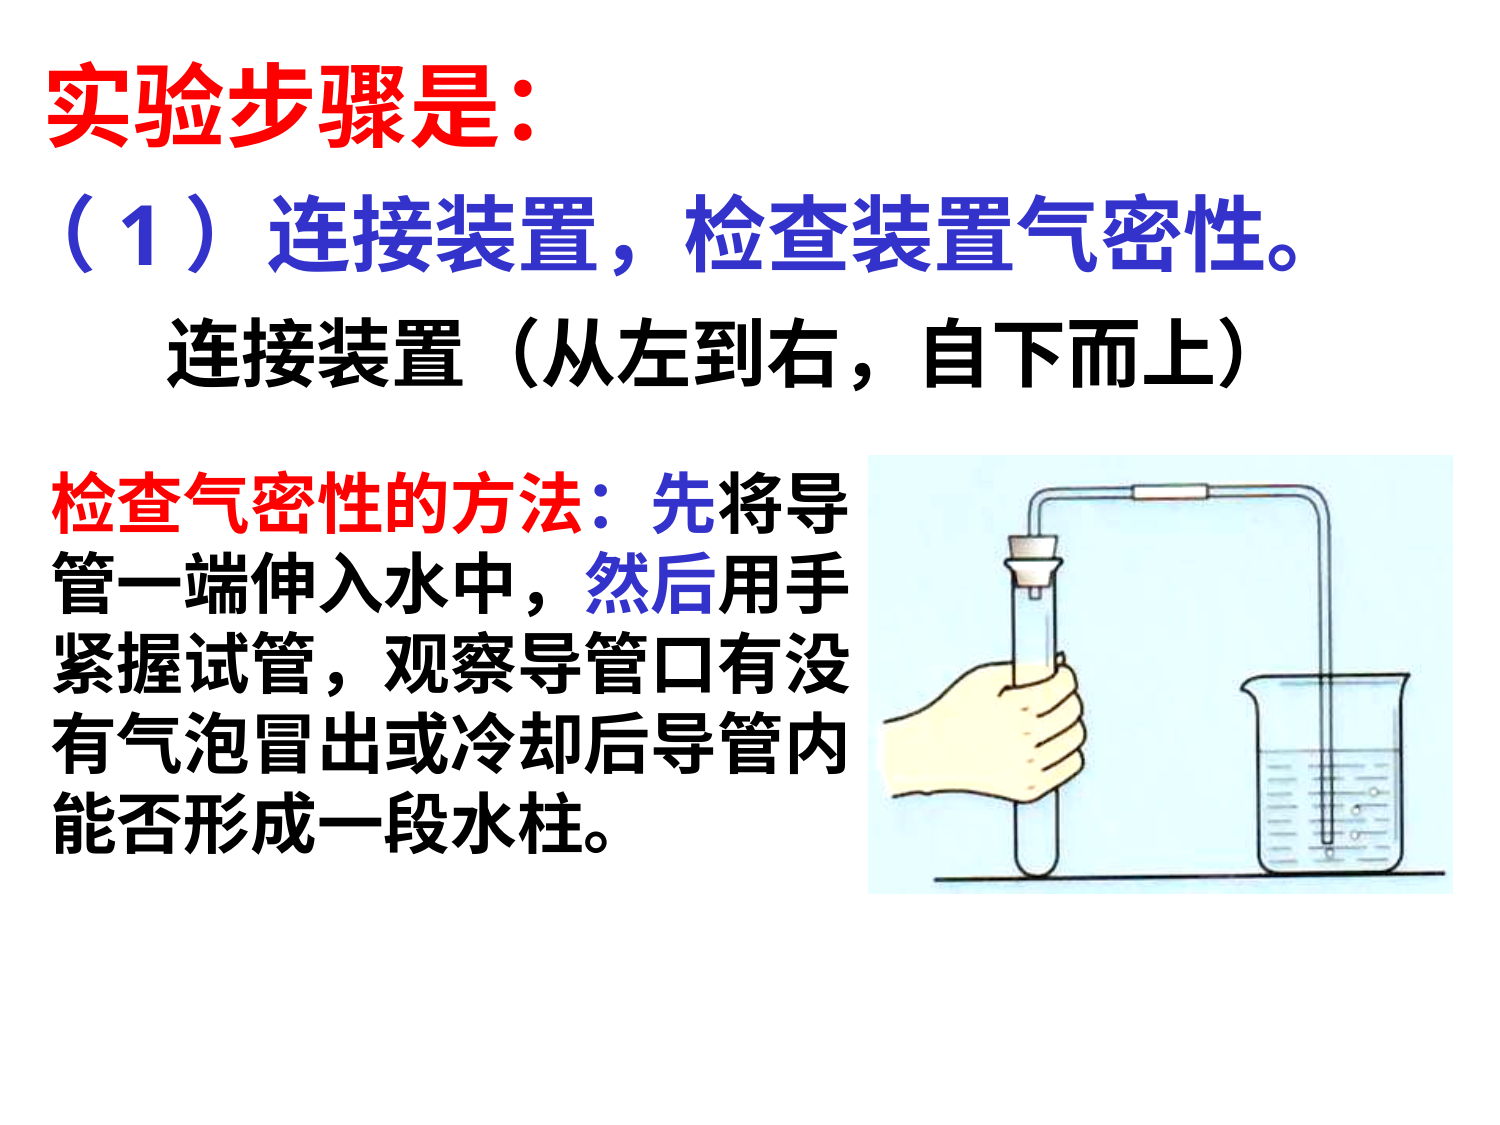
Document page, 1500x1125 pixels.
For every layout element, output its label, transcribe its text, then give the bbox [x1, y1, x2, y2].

text_box 检查气密性的方法：先将导管一端伸入水中，然后用手紧握试管，观察导管口有没有气泡冒出或冷却后导管内能否形成一段水柱。 [35, 454, 868, 870]
text_box （1）连接装置，检查装置气密性。 [0, 174, 1424, 290]
text_box 连接装置（从左到右，自下而上） [151, 299, 1307, 404]
text_box 实验步骤是： [27, 41, 608, 167]
picture [867, 455, 1454, 894]
